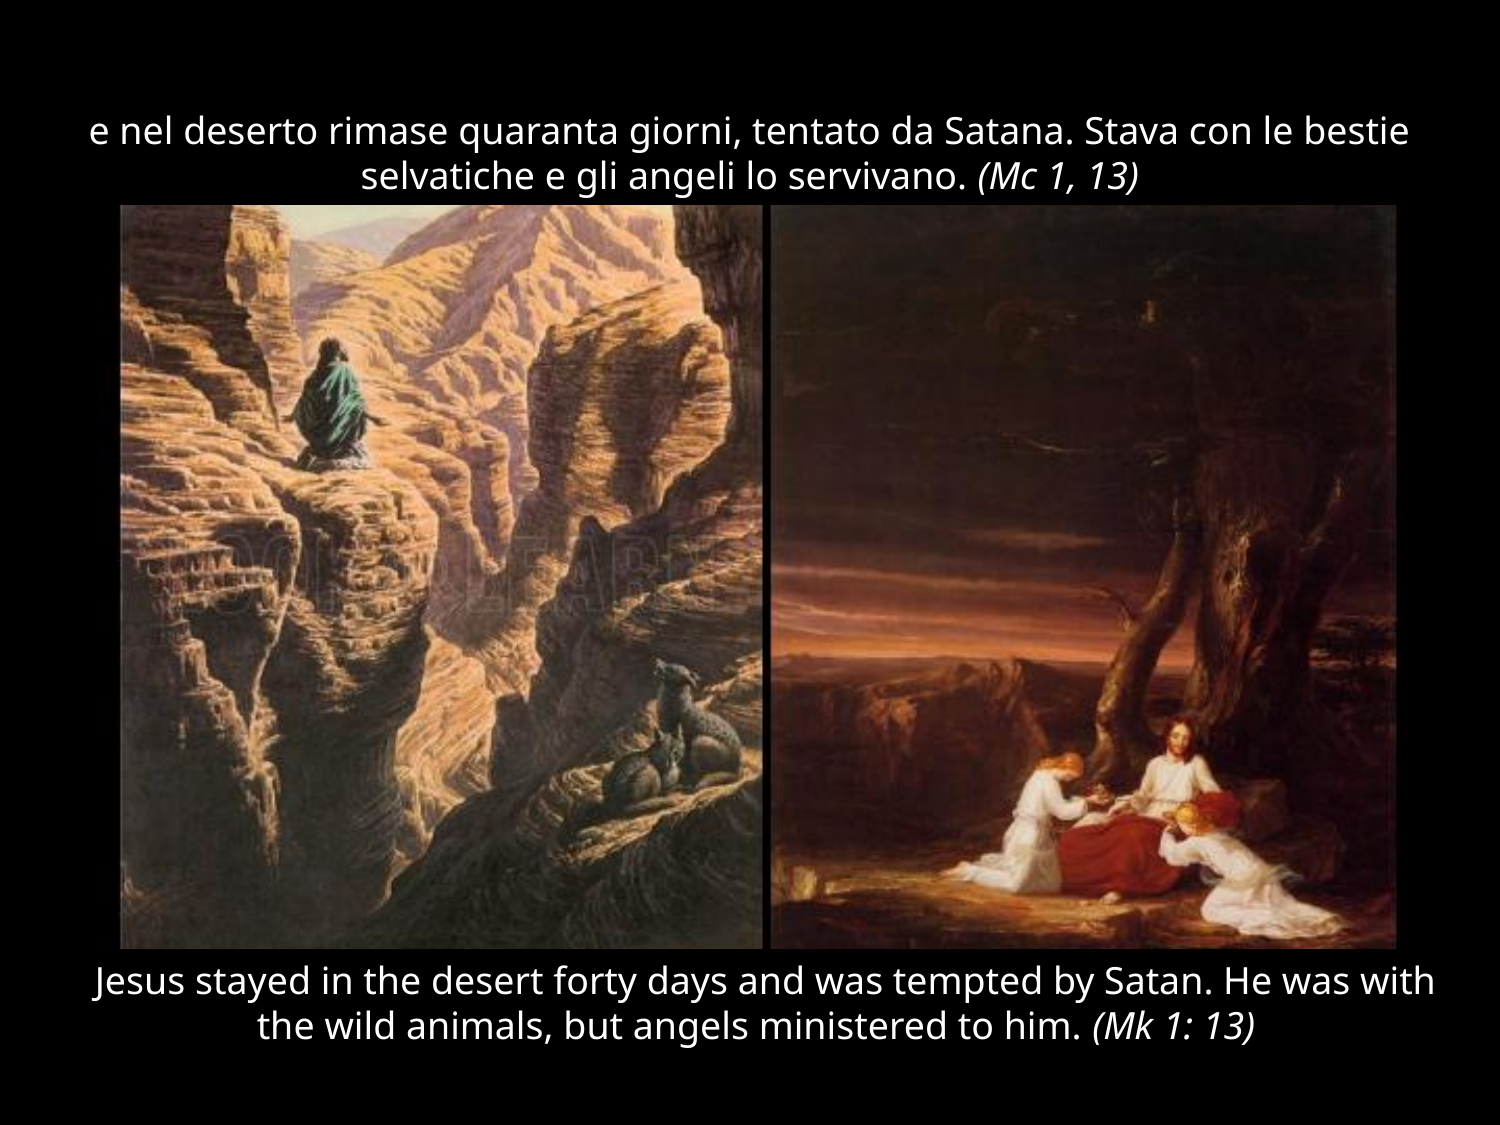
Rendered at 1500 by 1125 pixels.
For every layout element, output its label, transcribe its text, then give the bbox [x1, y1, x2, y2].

text_box e nel deserto rimase quaranta giorni, tentato da Satana. Stava con le bestie selvatiche e gli angeli lo servivano. (Mc 1, 13) [37, 99, 1463, 205]
picture [0, 0, 1500, 1125]
text_box Jesus stayed in the desert forty days and was tempted by Satan. He was with the wild animals, but angels ministered to him. (Mk 1: 13) [37, 949, 1475, 1055]
